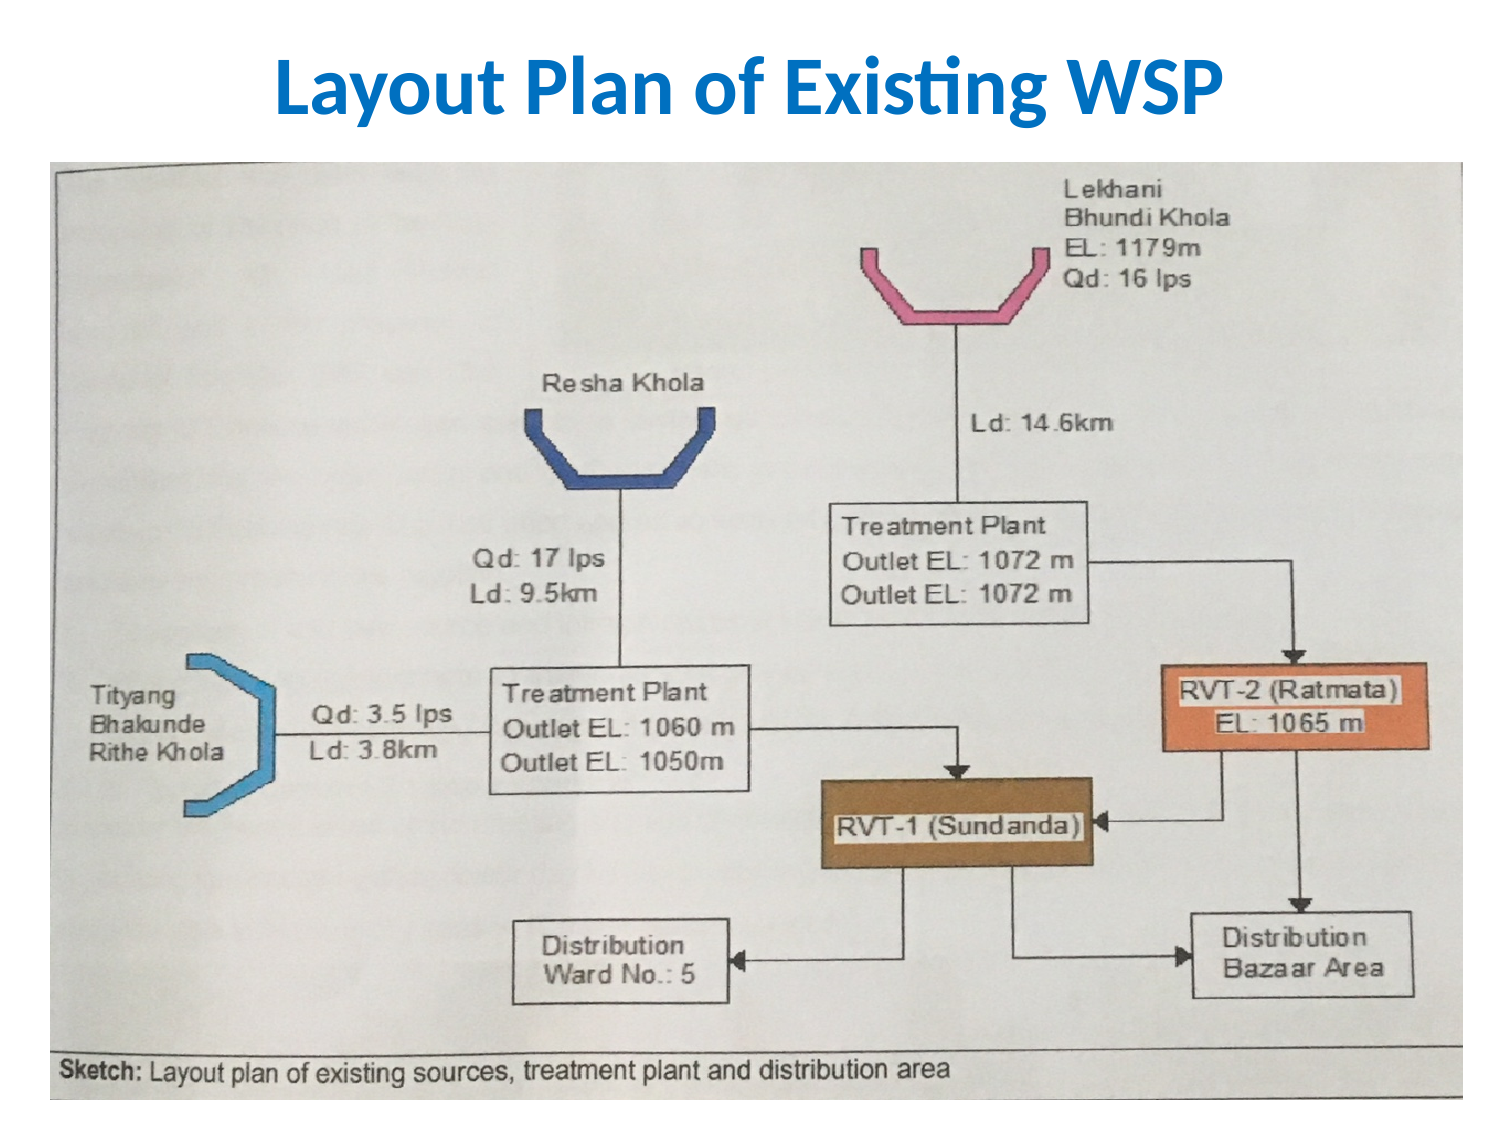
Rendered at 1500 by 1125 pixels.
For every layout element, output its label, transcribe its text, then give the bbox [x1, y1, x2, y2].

title Layout Plan of Existing WSP [75, 12, 1425, 150]
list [49, 162, 1463, 1101]
